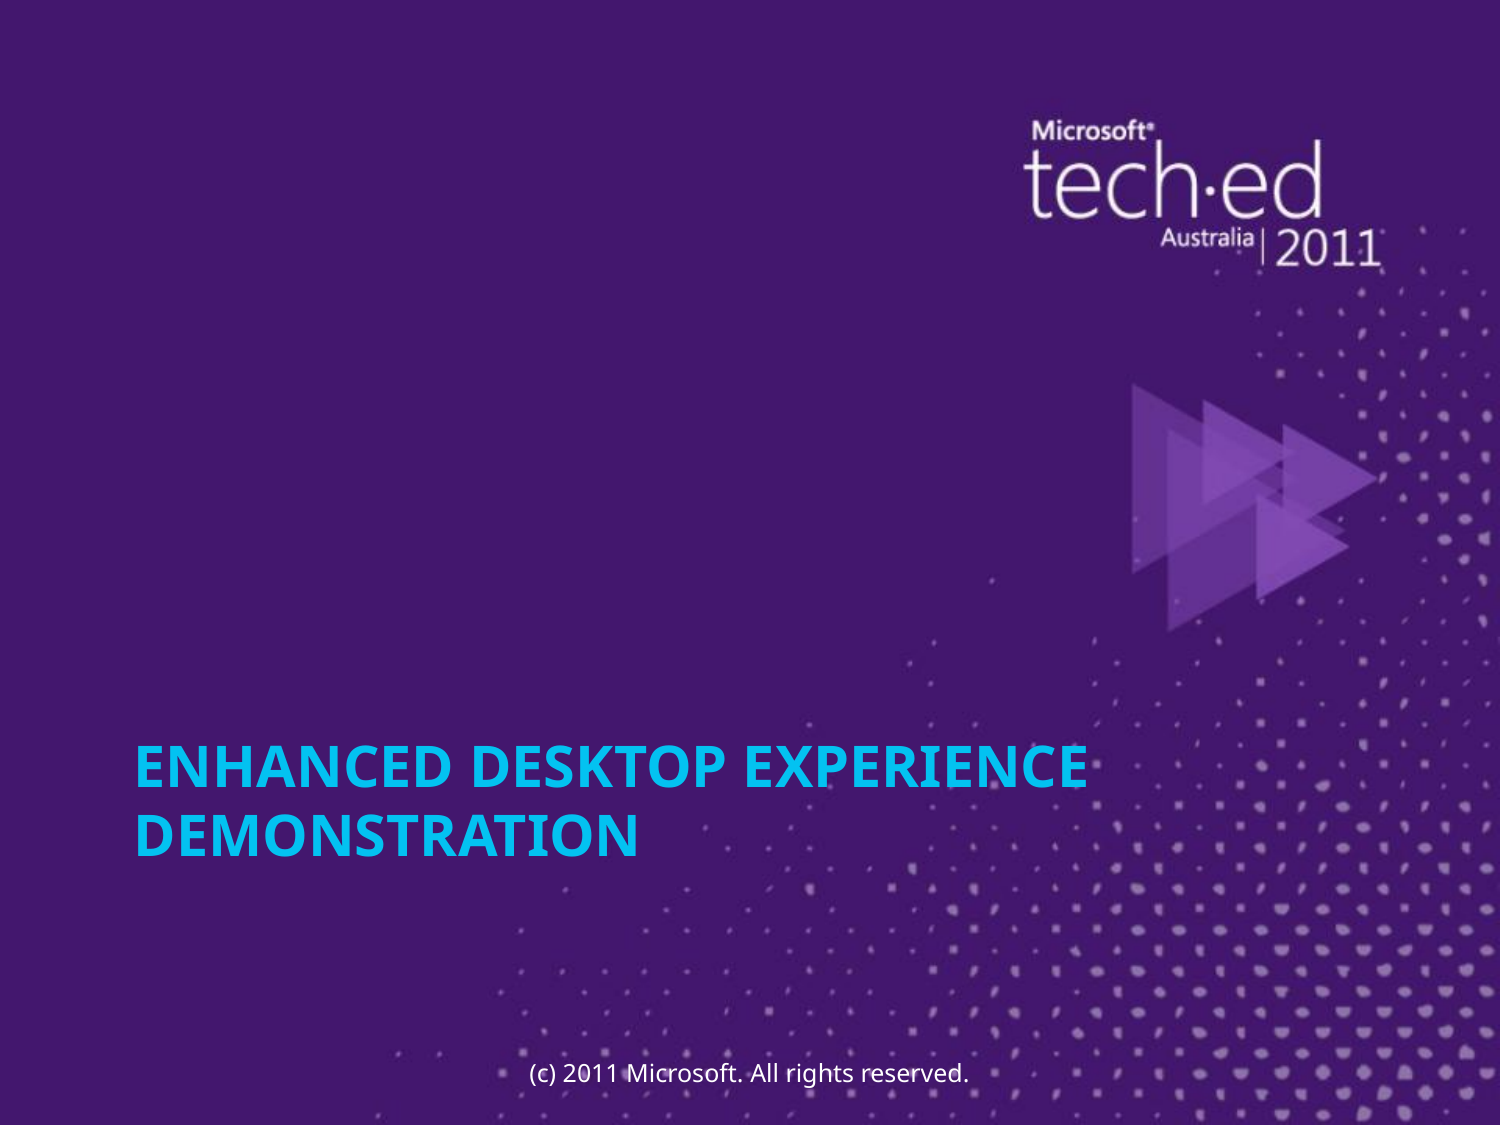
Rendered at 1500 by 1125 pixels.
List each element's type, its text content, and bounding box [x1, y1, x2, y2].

picture [0, 0, 1500, 1125]
title Enhanced Desktop Experience demonstration [118, 722, 1394, 947]
footer (c) 2011 Microsoft. All rights reserved. [512, 1042, 988, 1103]
